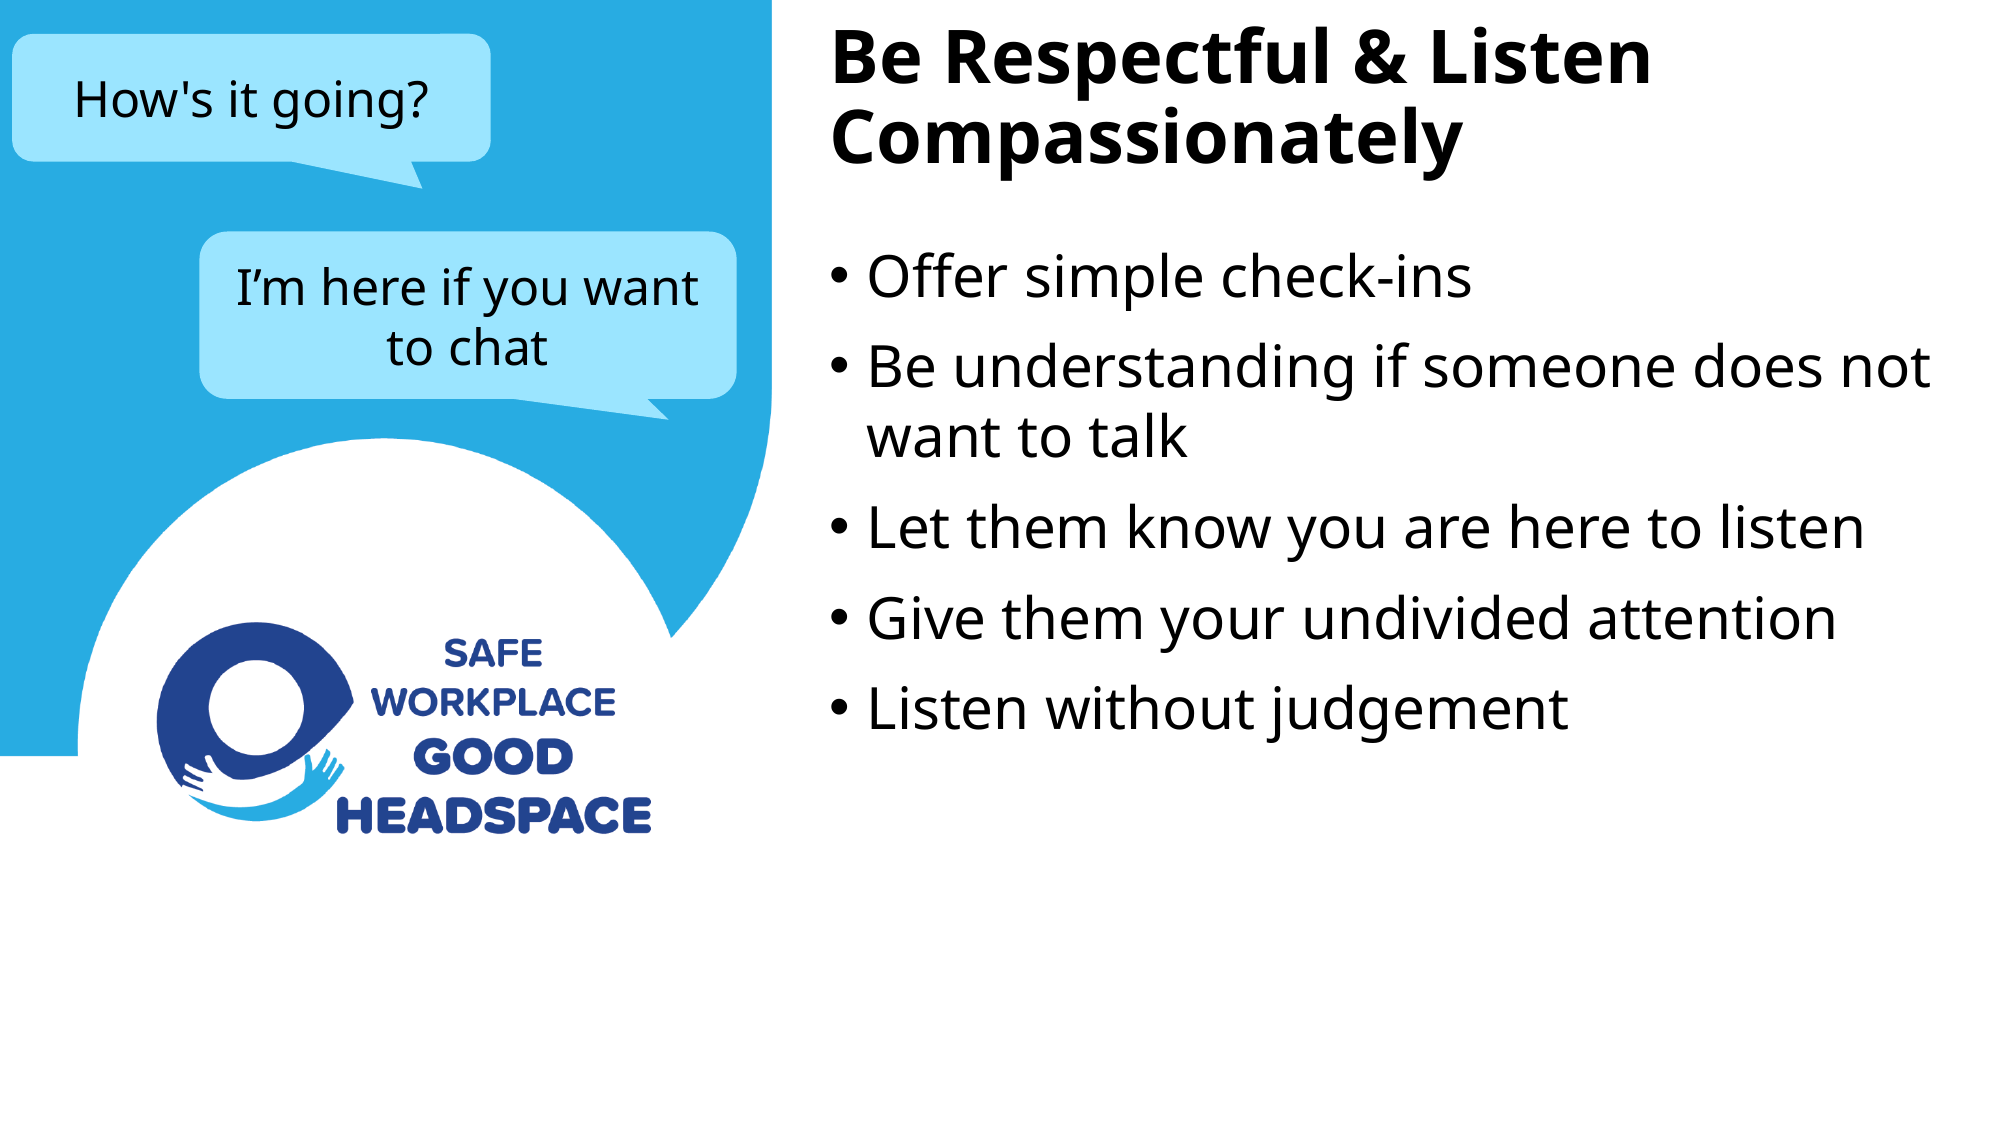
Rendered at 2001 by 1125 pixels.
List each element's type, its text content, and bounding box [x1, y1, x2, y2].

title Be Respectful & Listen Compassionately [814, 11, 1988, 188]
text_box I’m here if you want to chat [198, 230, 738, 422]
picture [0, 0, 2000, 1125]
text_box How's it going? [11, 32, 492, 191]
list Offer simple check-ins Be understanding if someone does not want to talk Let them know you are here to listen Give them your undivided attention Listen without judgement [814, 231, 1988, 1068]
